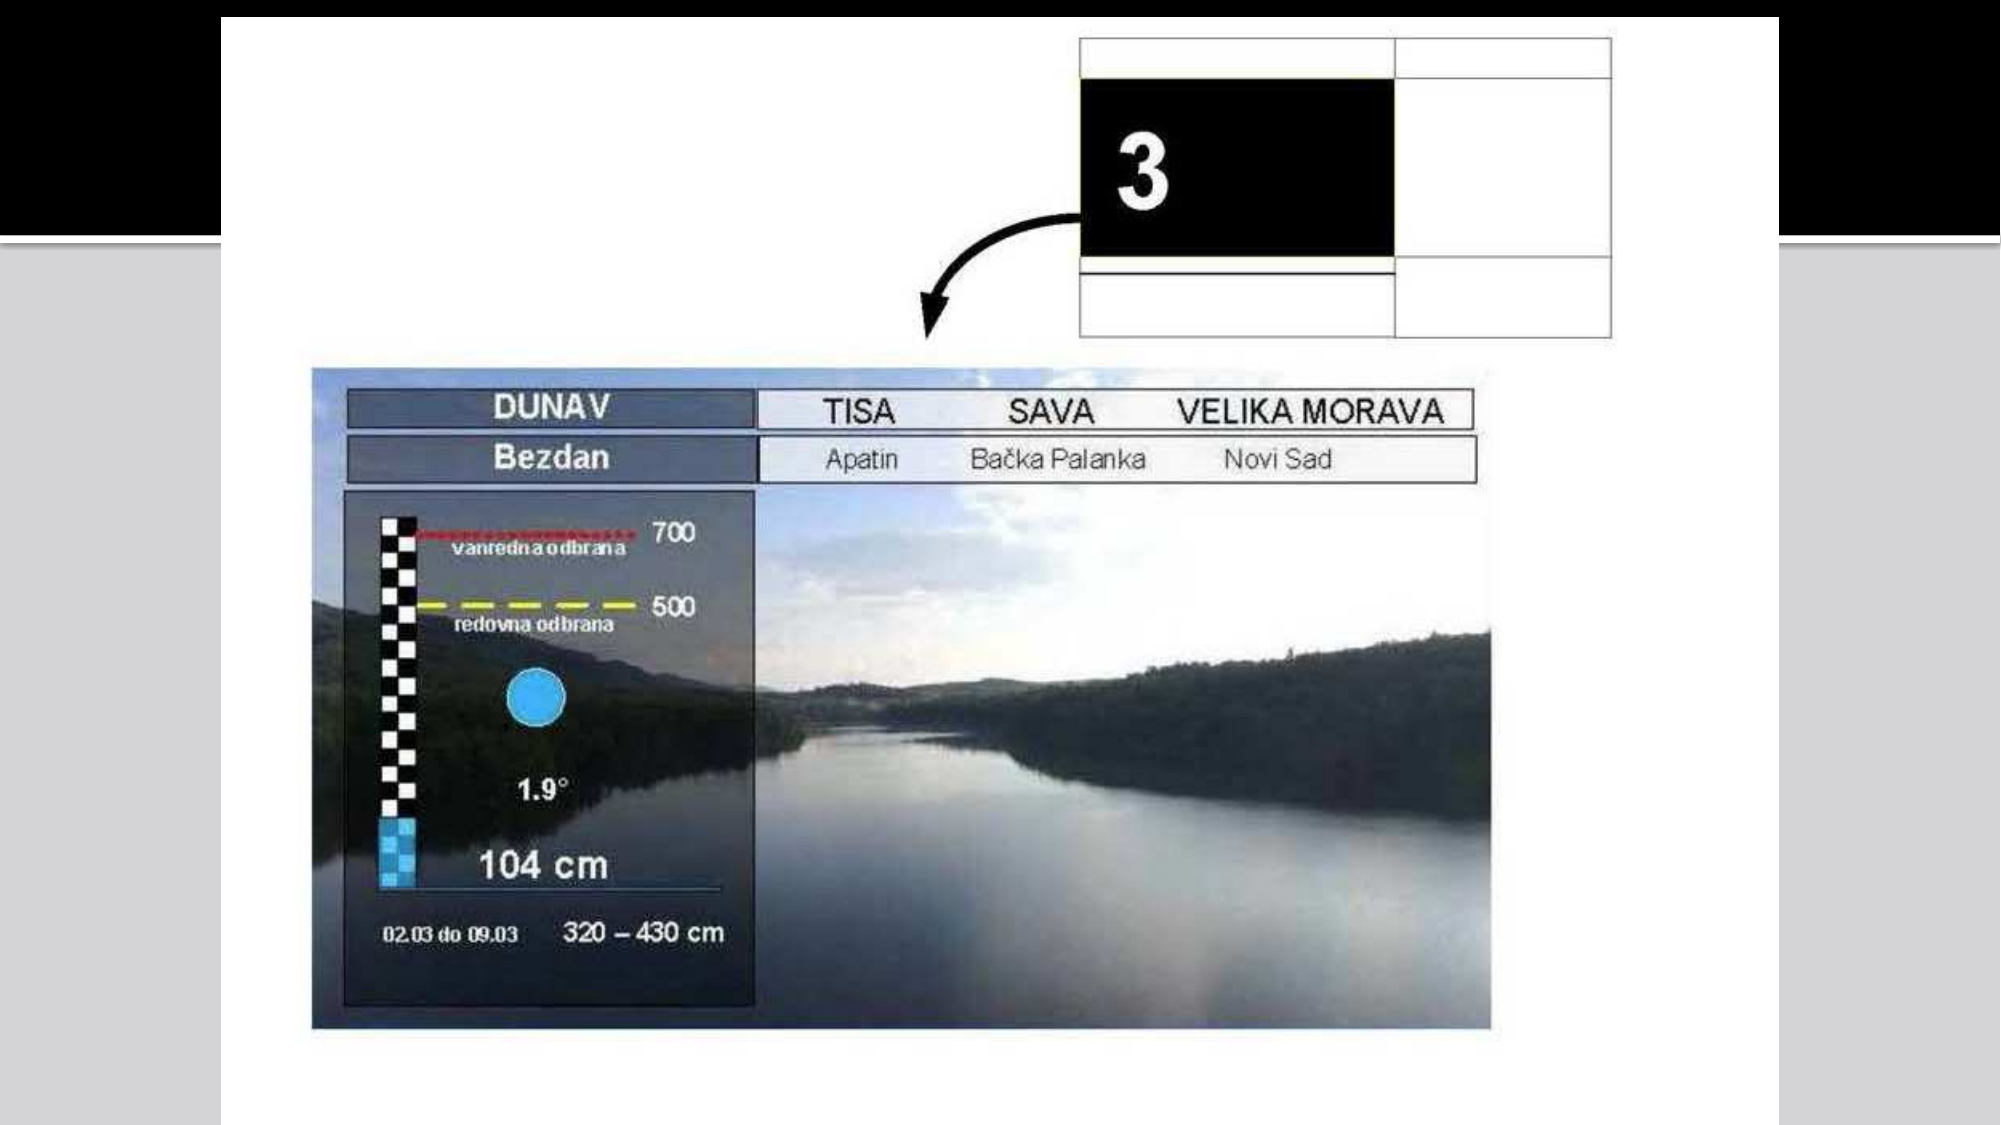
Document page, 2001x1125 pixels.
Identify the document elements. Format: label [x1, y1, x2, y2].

picture [221, 17, 1779, 1125]
